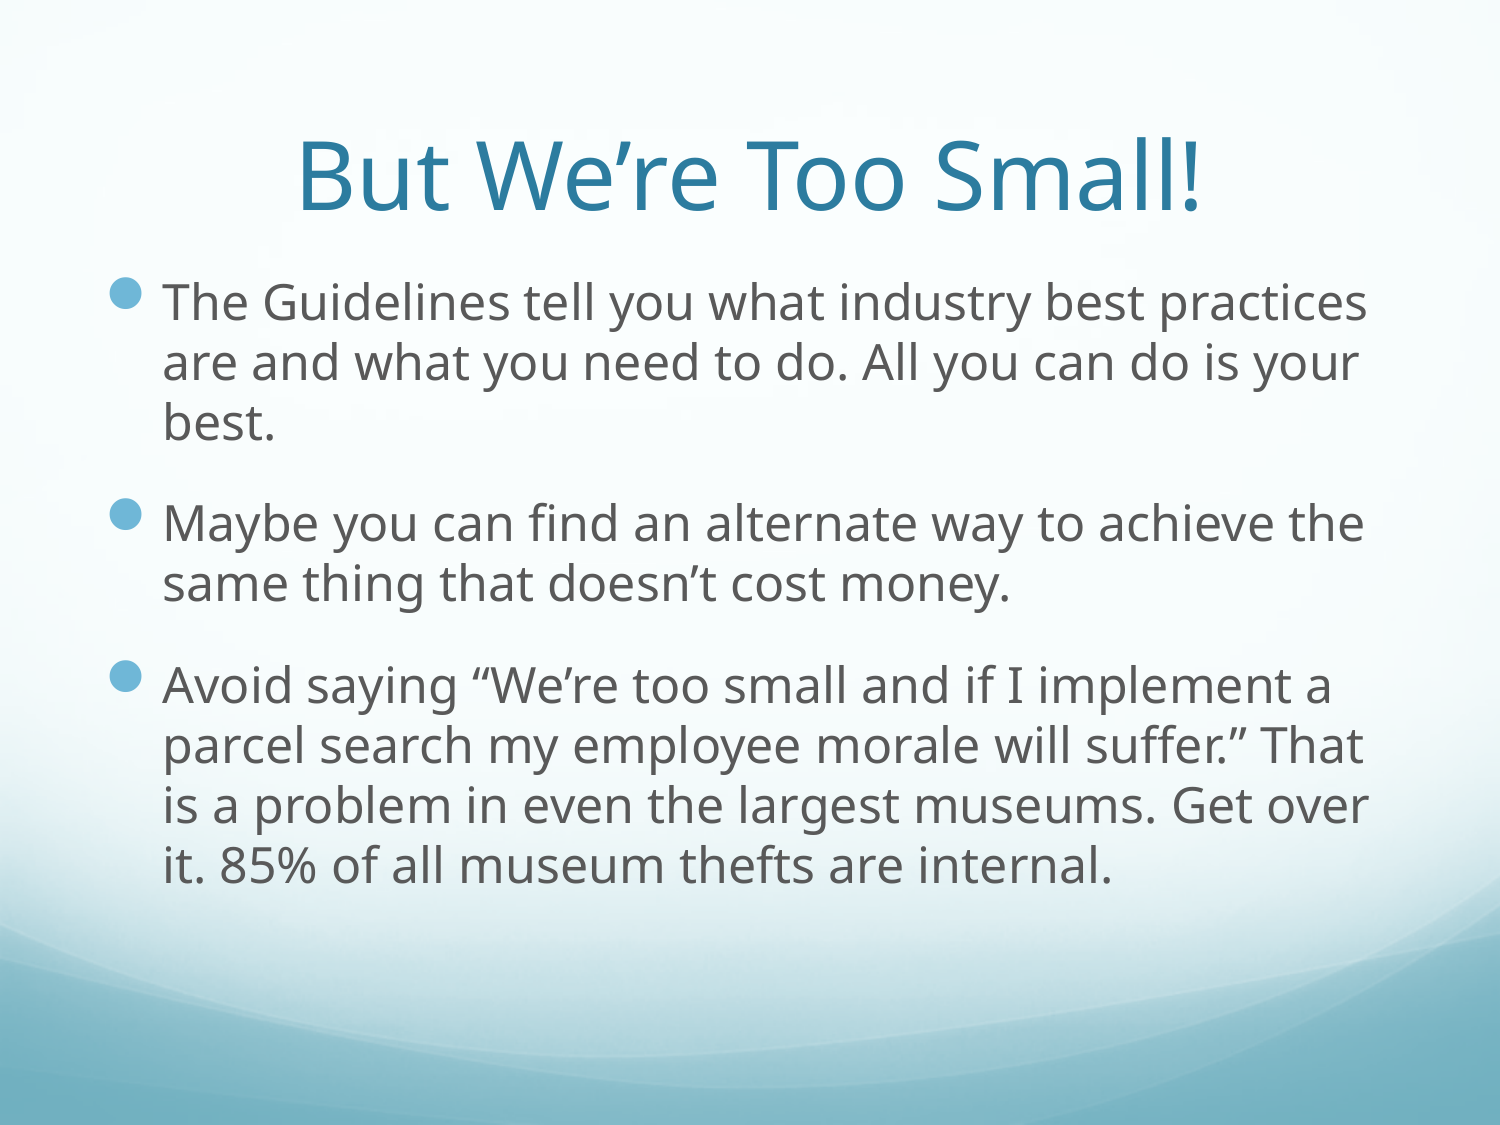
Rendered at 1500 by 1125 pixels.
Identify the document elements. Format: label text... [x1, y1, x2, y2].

list The Guidelines tell you what industry best practices are and what you need to do. All you can do is your best. Maybe you can find an alternate way to achieve the same thing that doesn’t cost money. Avoid saying “We’re too small and if I implement a parcel search my employee morale will suffer.” That is a problem in even the largest museums. Get over it. 85% of all museum thefts are internal. [90, 262, 1410, 975]
title But We’re Too Small! [90, 17, 1410, 237]
